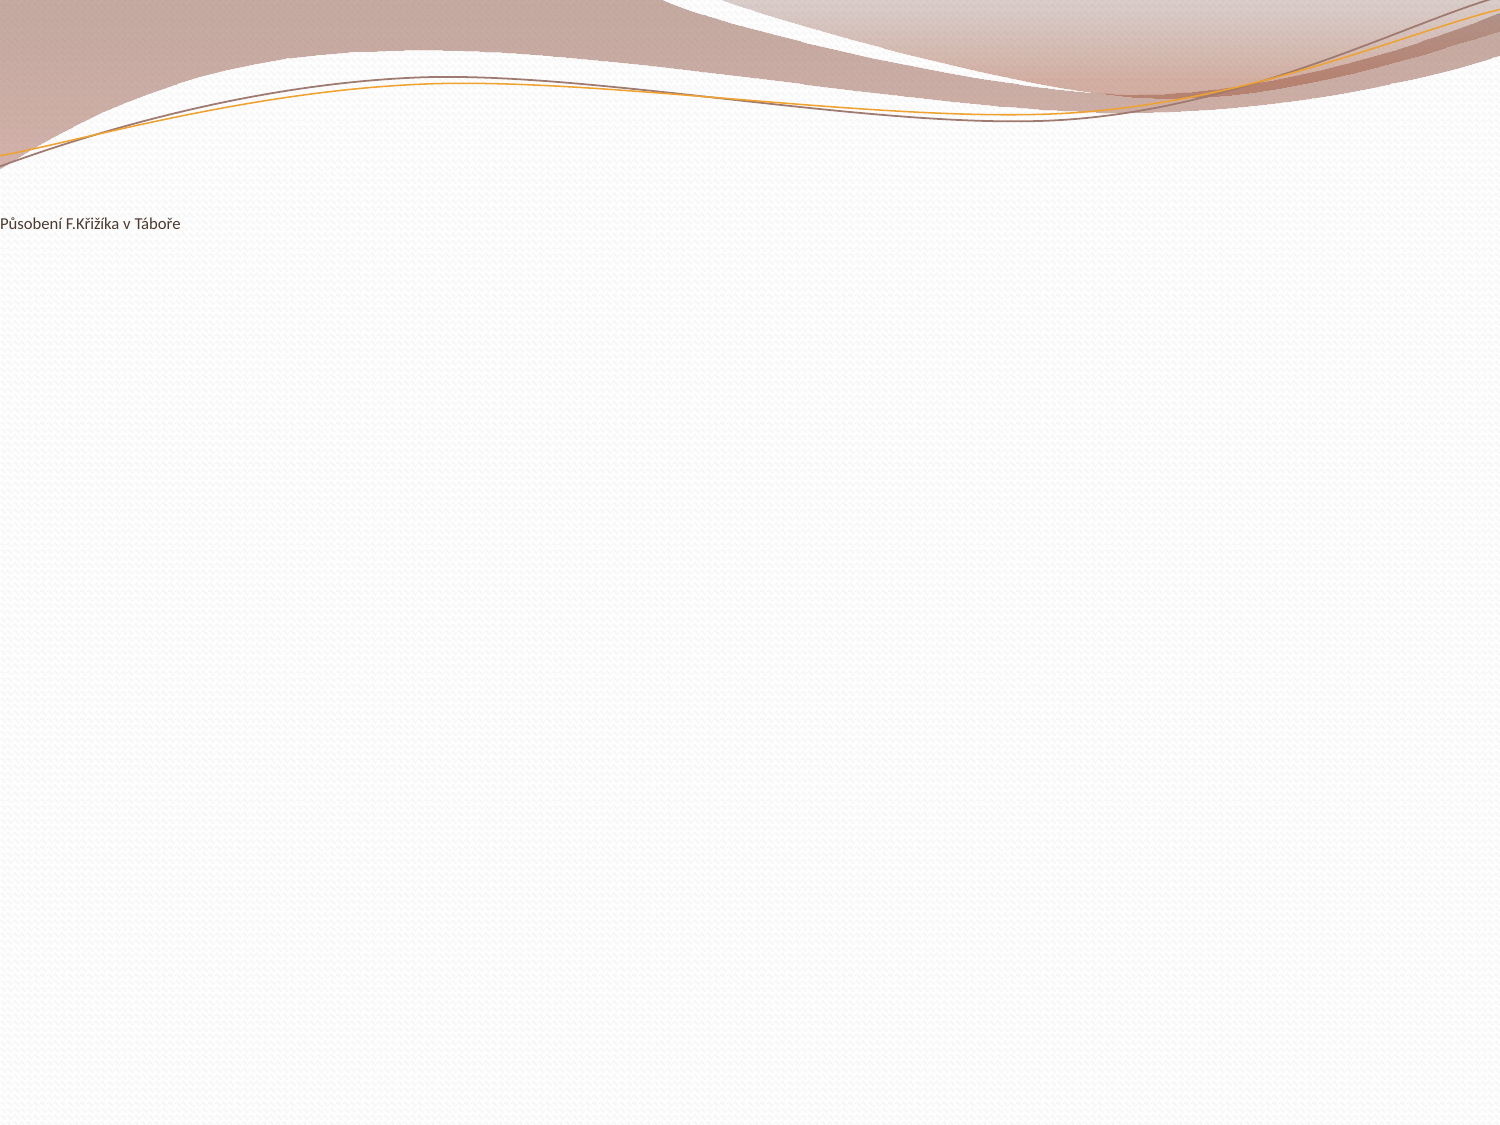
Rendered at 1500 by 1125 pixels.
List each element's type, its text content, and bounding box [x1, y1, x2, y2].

title Působení F.Křižíka v Táboře [0, 44, 1351, 233]
